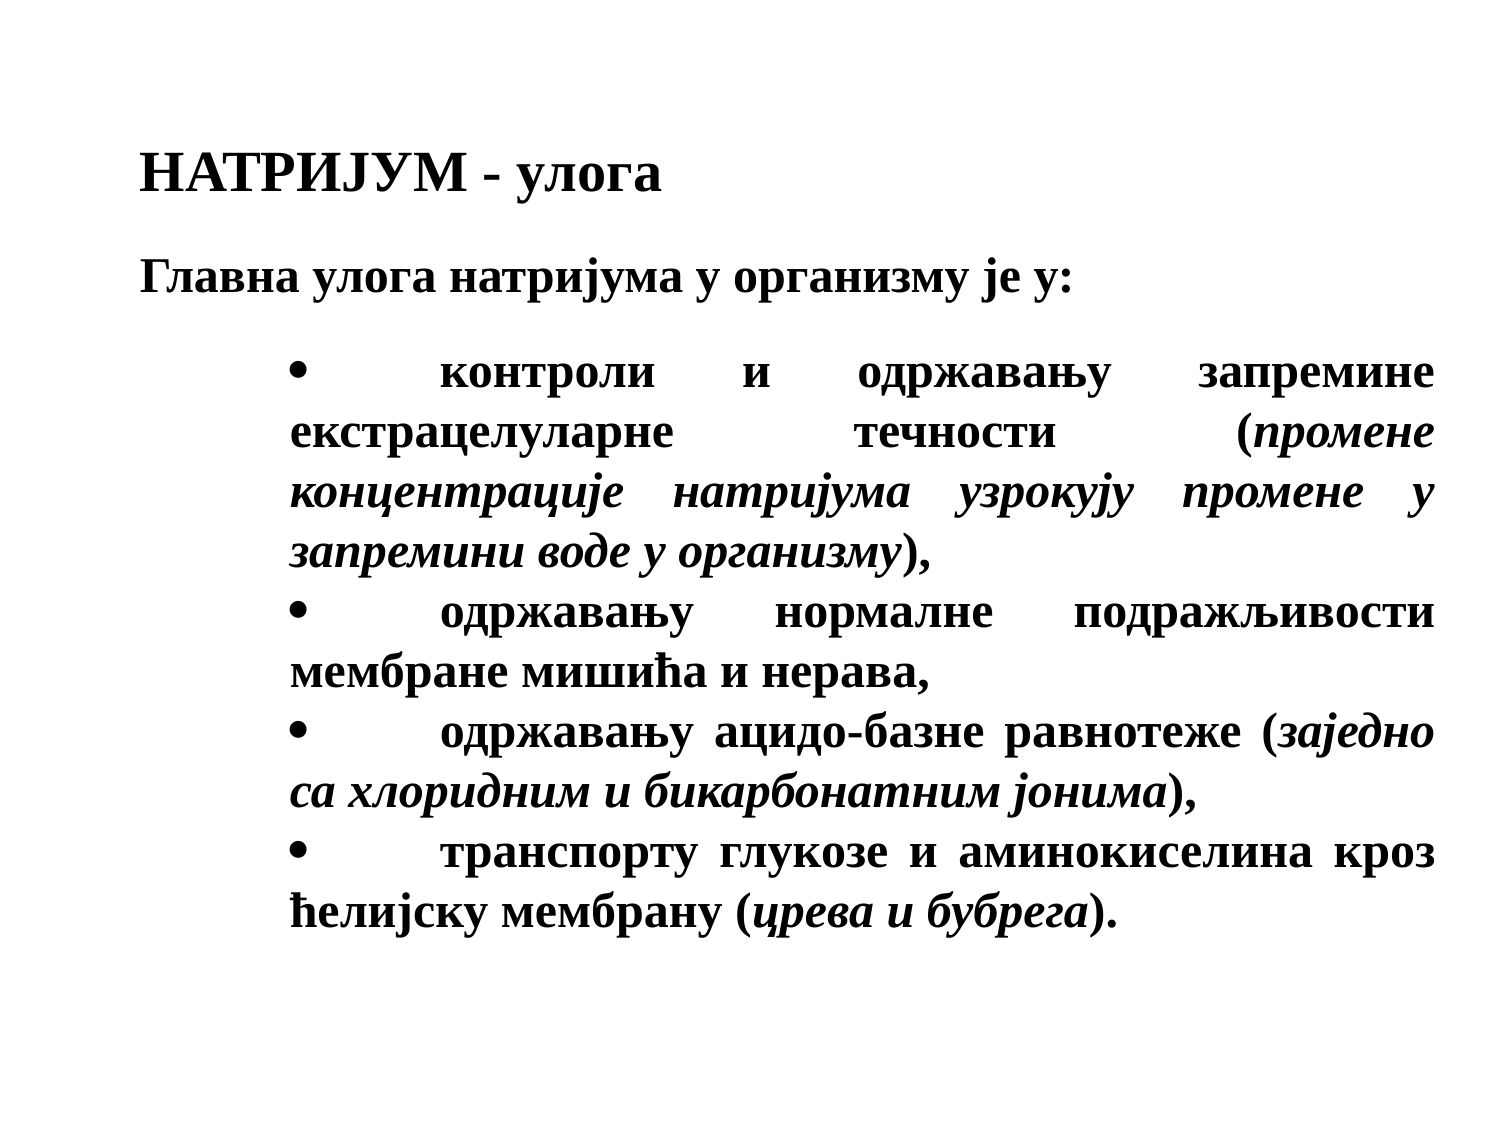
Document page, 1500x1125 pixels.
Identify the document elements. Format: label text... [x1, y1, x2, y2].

text_box НАТРИЈУМ - улога Главна улога натријума у организму је у: · контроли и одржавању запремине екстрацелуларне течности (промене концентрације натријума узрокују промене у запремини воде у организму), · одржавању нормалне подражљивости мембране мишића и нерава, · одржавању ацидо-базне равнотеже (заједно са хлоридним и бикарбонатним јонима), · транспорту глукозе и аминокиселина кроз ћелијску мембрану (црева и бубрега). [125, 125, 1450, 946]
